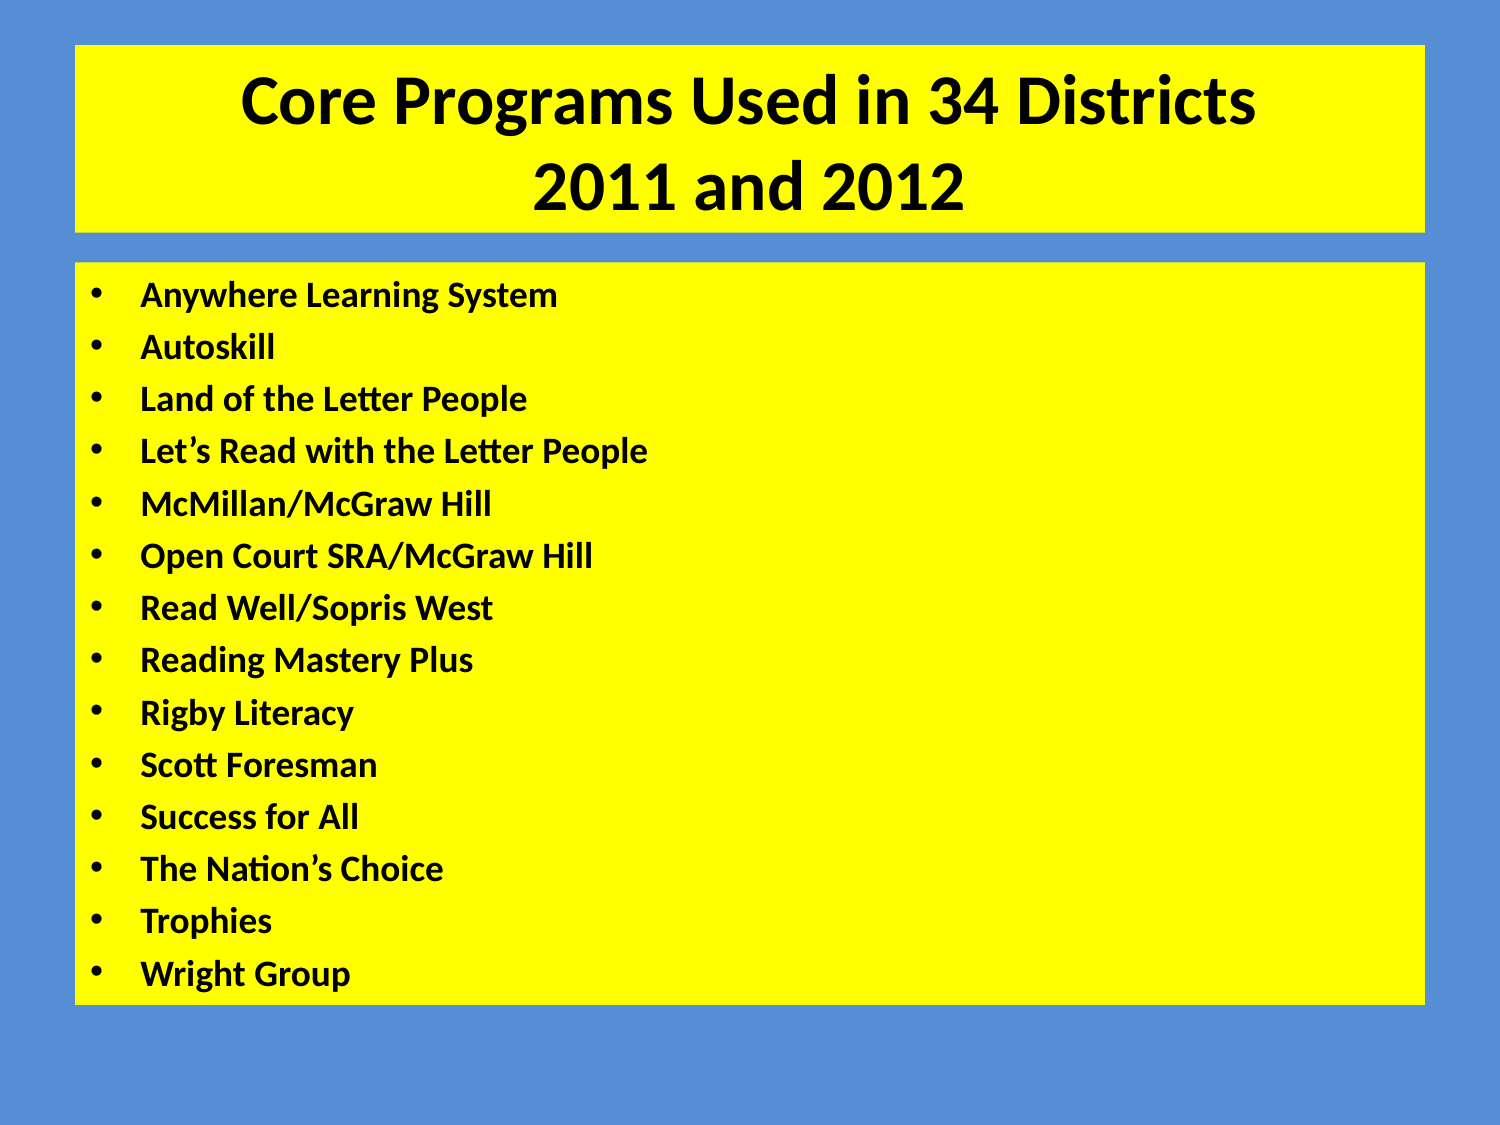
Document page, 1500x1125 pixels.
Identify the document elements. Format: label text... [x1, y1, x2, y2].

list Anywhere Learning System Autoskill Land of the Letter People Let’s Read with the Letter People McMillan/McGraw Hill Open Court SRA/McGraw Hill Read Well/Sopris West Reading Mastery Plus Rigby Literacy Scott Foresman Success for All The Nation’s Choice Trophies Wright Group [75, 262, 1425, 1005]
title Core Programs Used in 34 Districts 2011 and 2012 [75, 45, 1425, 233]
